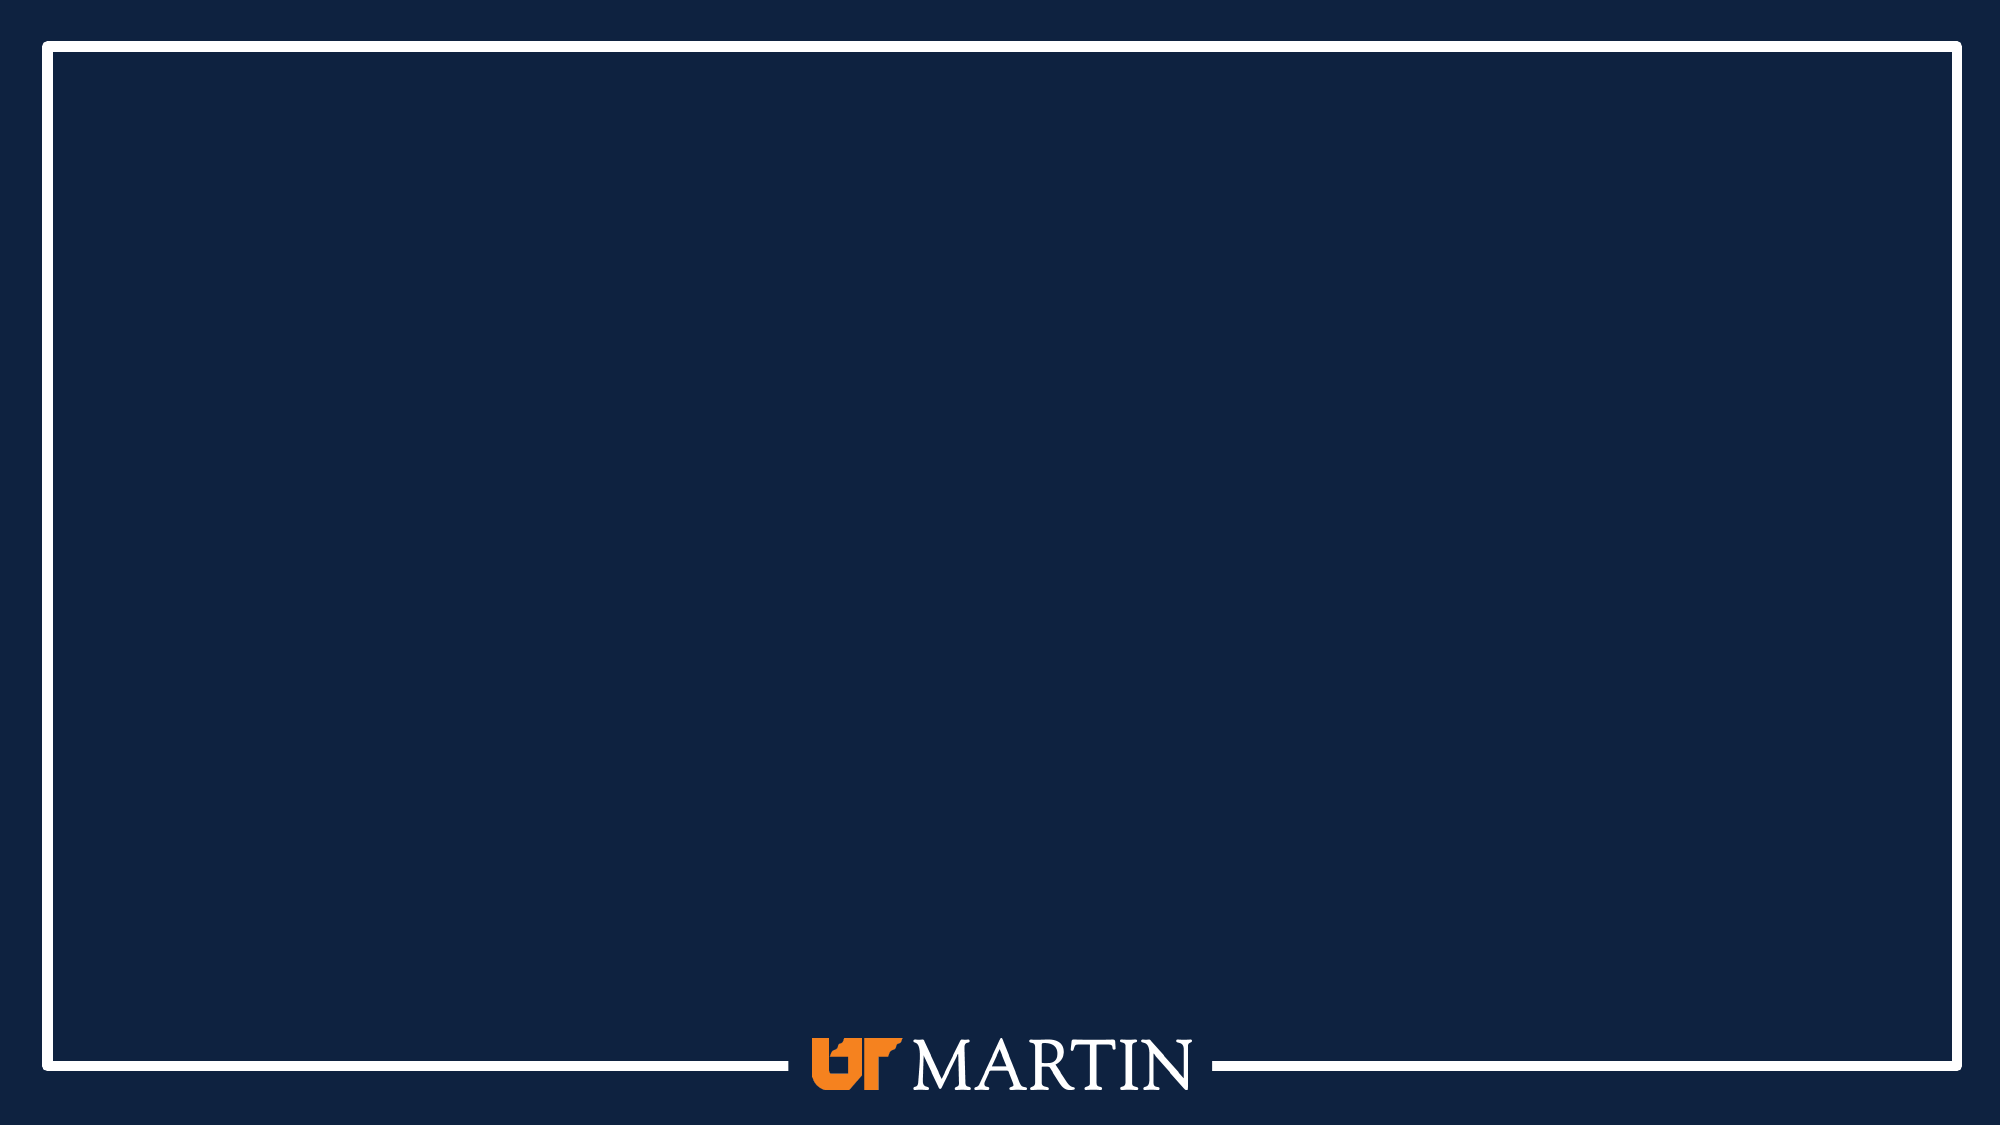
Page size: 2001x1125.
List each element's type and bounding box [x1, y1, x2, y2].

text_box [788, 1019, 1213, 1119]
text_box [46, 46, 1958, 1067]
